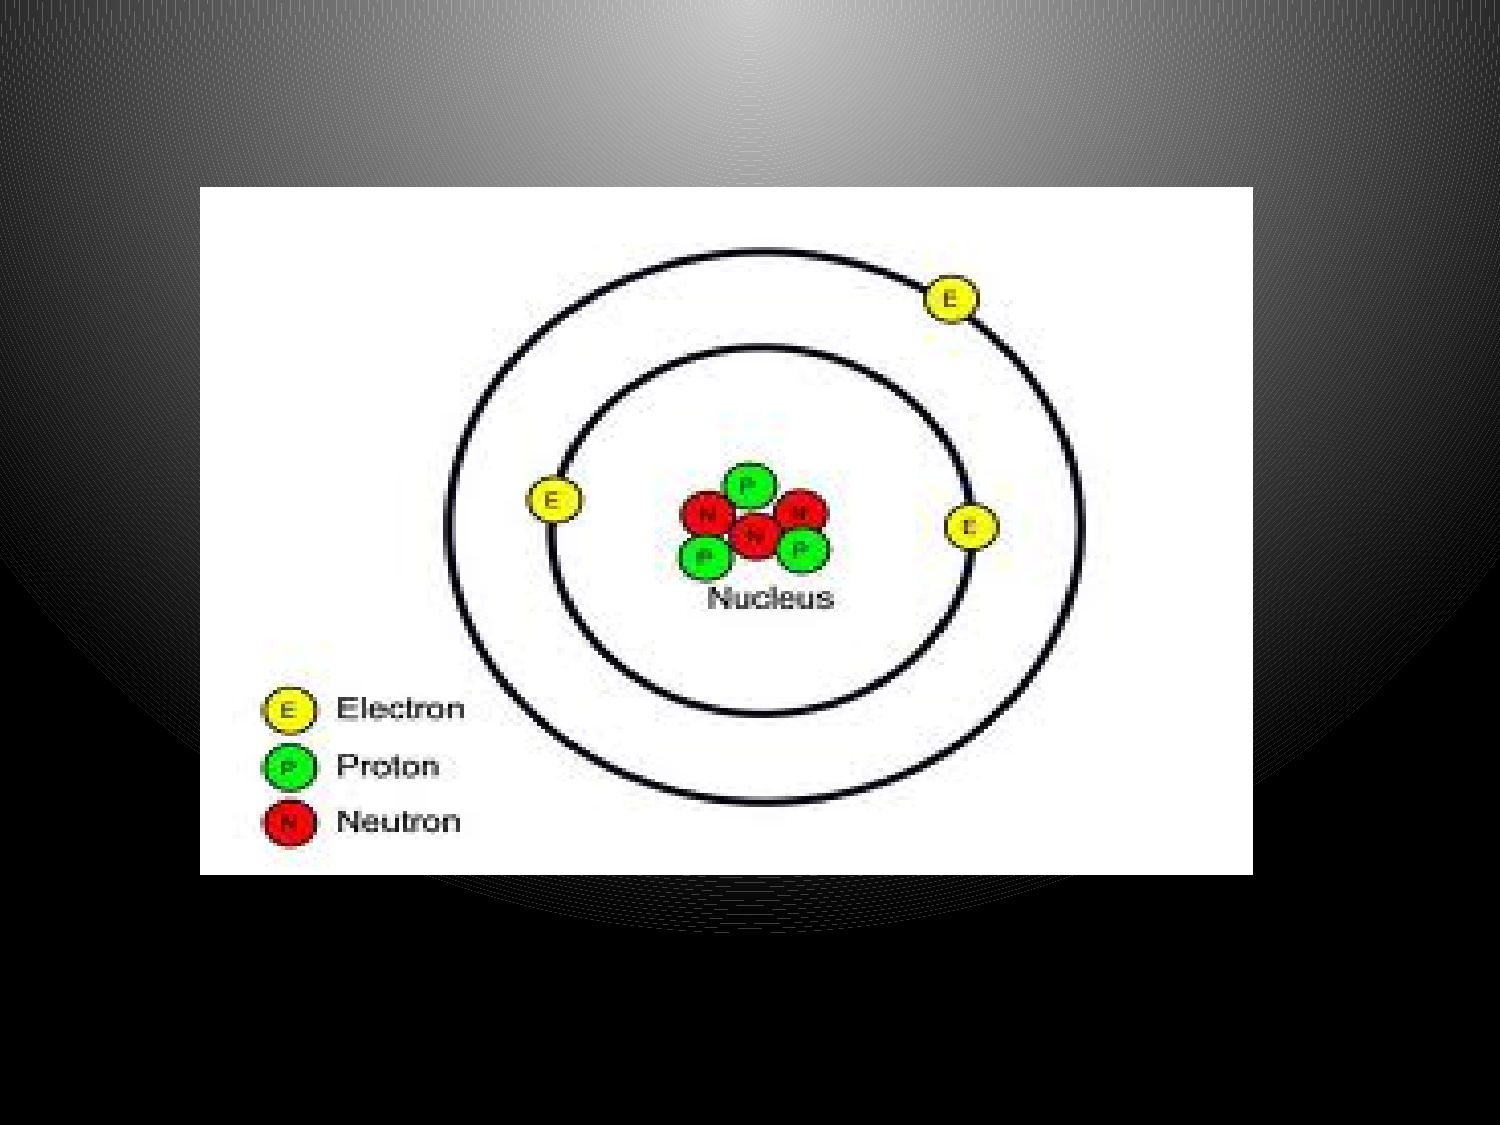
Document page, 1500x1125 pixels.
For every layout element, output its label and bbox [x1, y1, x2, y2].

picture [199, 187, 1254, 876]
